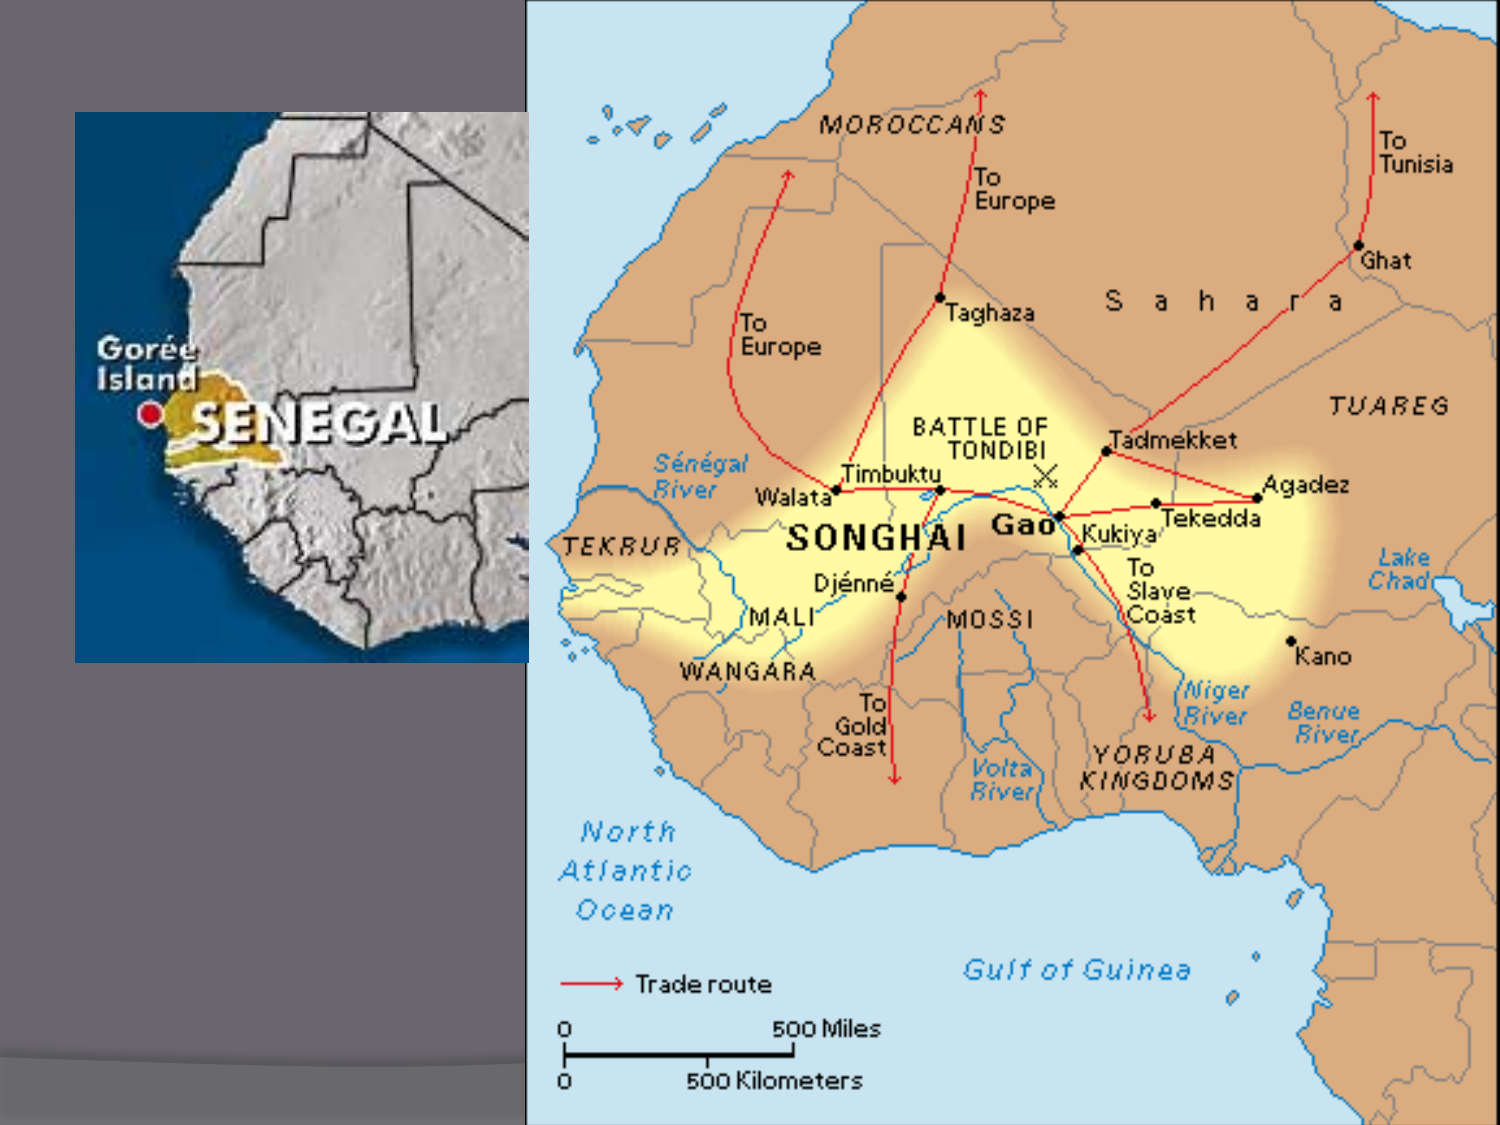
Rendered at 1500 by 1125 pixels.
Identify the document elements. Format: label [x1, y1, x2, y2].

picture [524, 0, 1500, 1125]
picture [74, 112, 529, 663]
